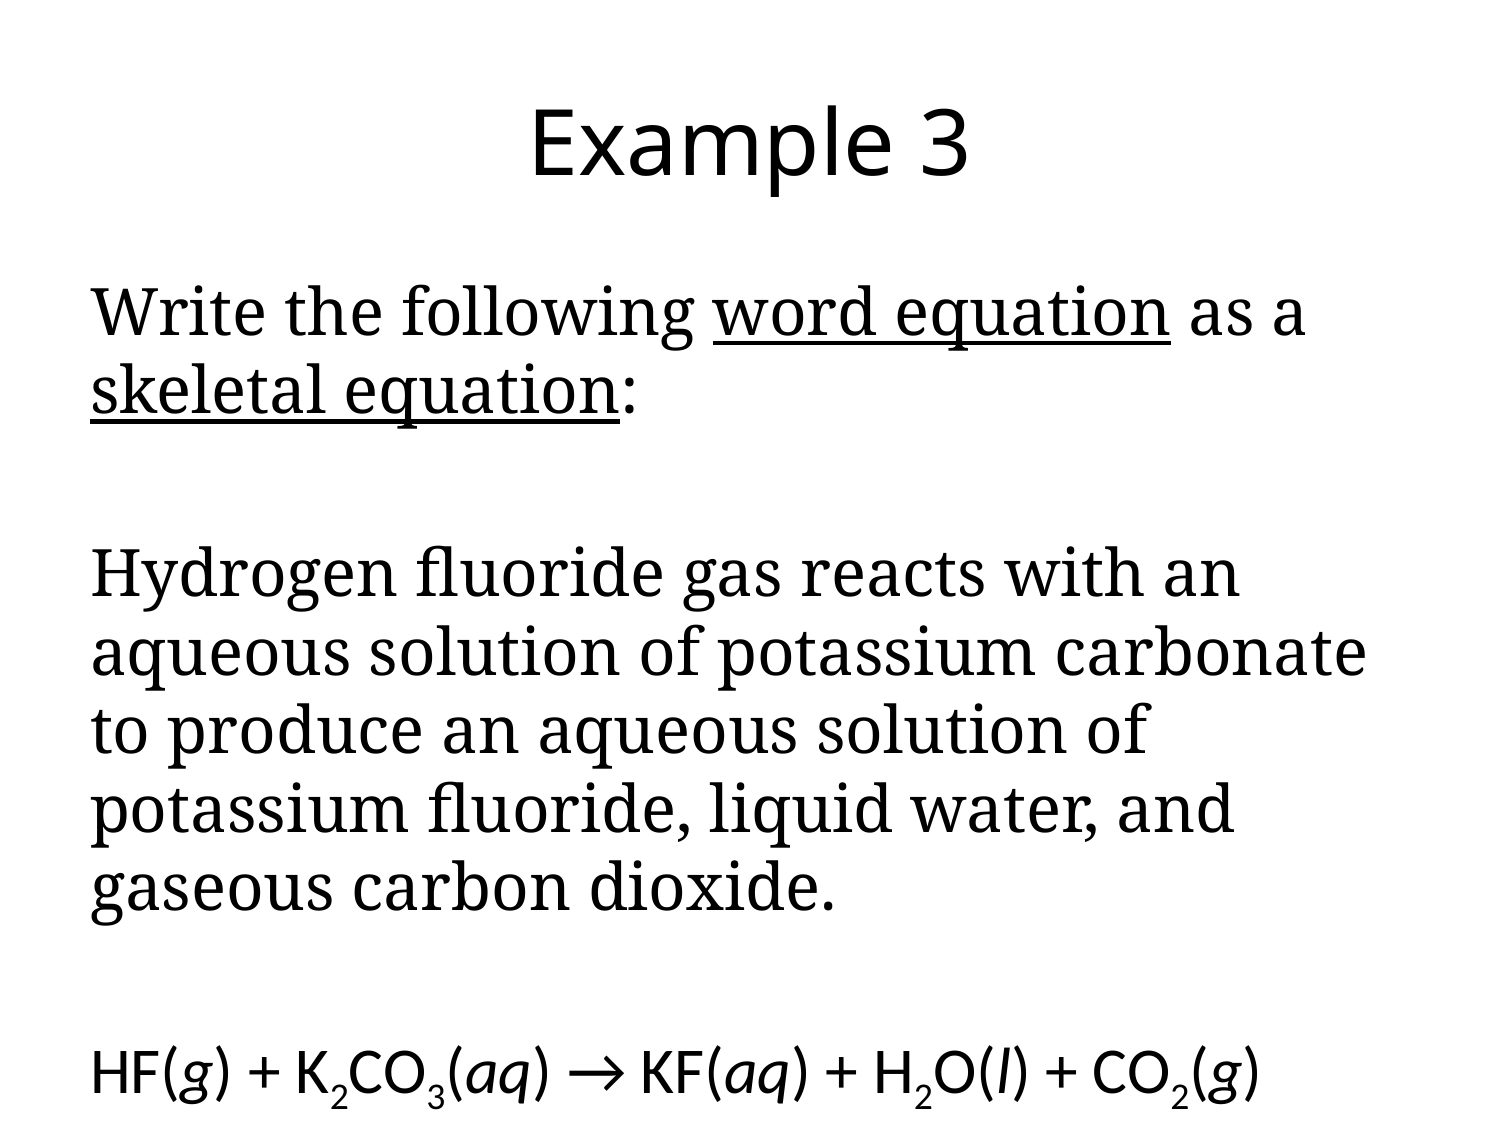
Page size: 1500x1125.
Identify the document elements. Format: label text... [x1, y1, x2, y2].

list Write the following word equation as a skeletal equation: Hydrogen fluoride gas reacts with an aqueous solution of potassium carbonate to produce an aqueous solution of potassium fluoride, liquid water, and gaseous carbon dioxide. HF(g) + K2CO3(aq) → KF(aq) + H2O(l) + CO2(g) [75, 262, 1425, 1125]
title Example 3 [75, 45, 1425, 233]
